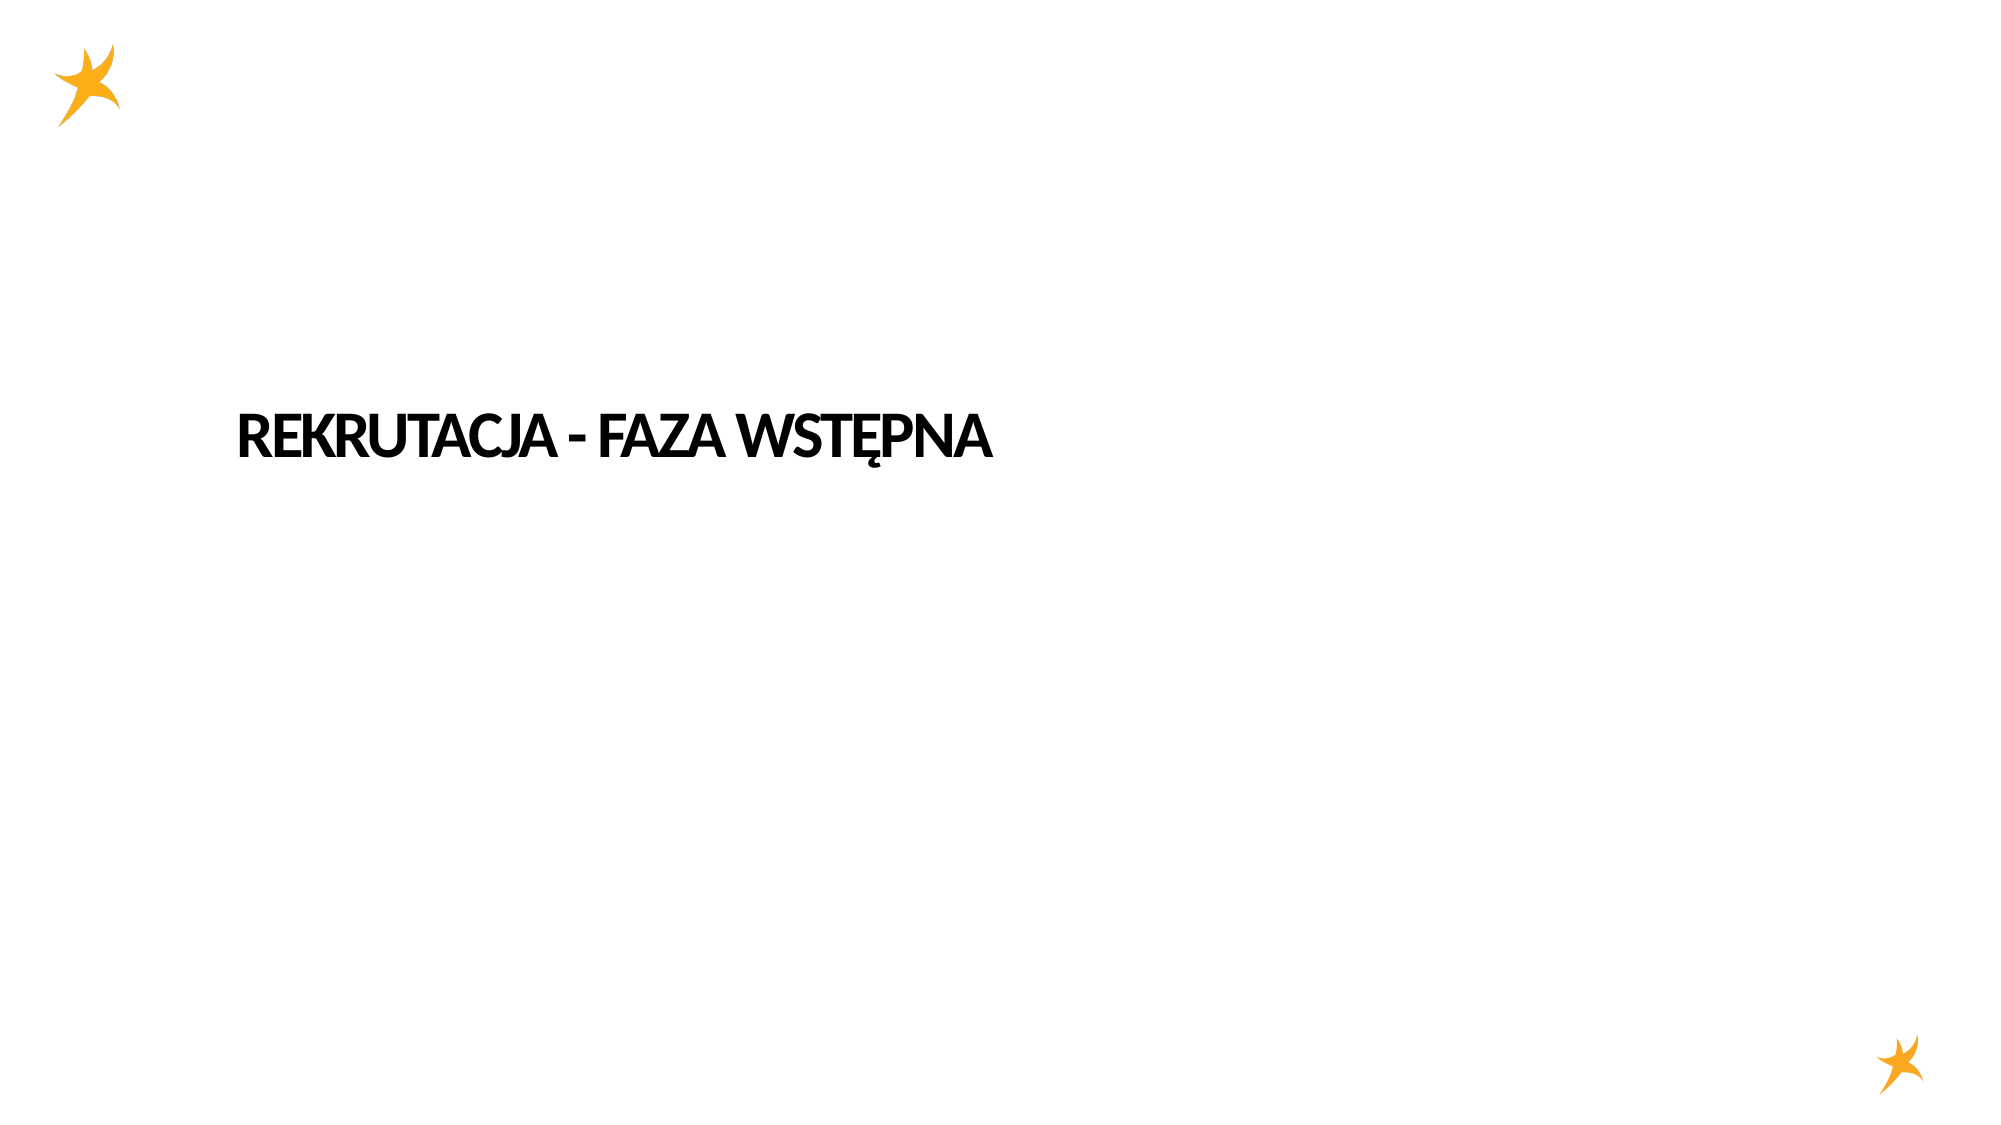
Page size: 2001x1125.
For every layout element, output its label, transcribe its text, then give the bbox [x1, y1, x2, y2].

title REKRUTACJA - FAZA WSTĘPNA [236, 380, 2000, 481]
